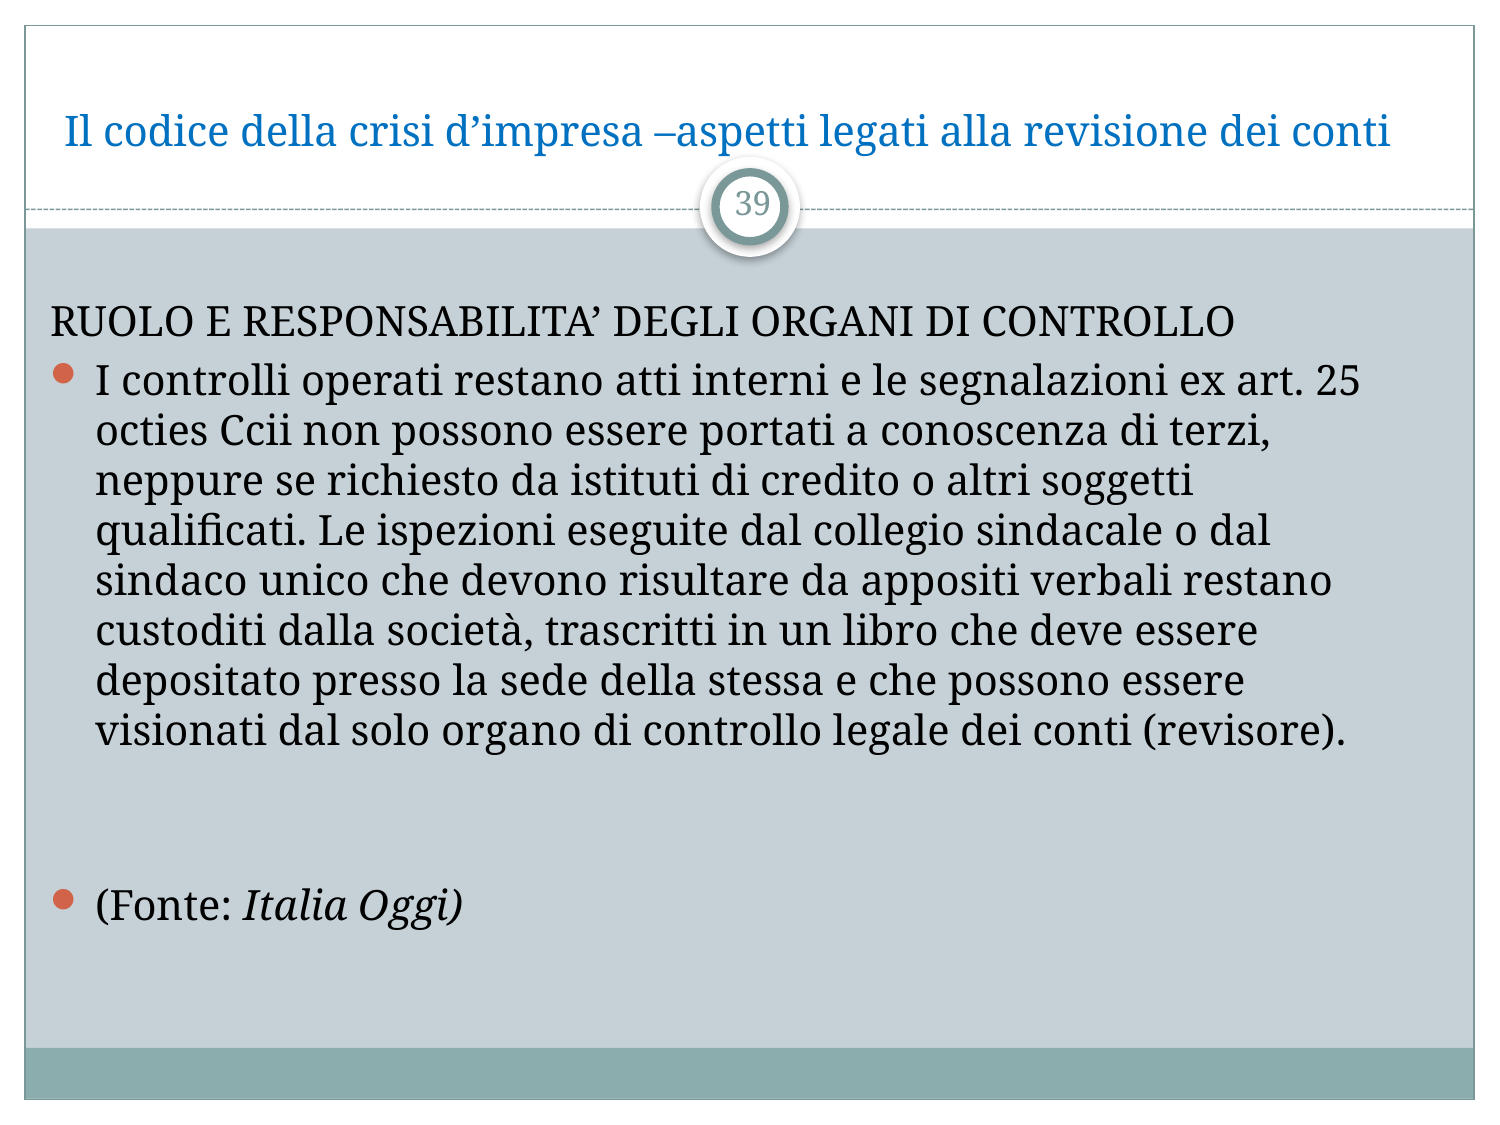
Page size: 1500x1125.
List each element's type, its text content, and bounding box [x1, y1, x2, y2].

slide_number 39 [715, 168, 791, 241]
title Il codice della crisi d’impresa –aspetti legati alla revisione dei conti [49, 37, 1450, 162]
list RUOLO E RESPONSABILITA’ DEGLI ORGANI DI CONTROLLO I controlli operati restano atti interni e le segnalazioni ex art. 25 octies Ccii non possono essere portati a conoscenza di terzi, neppure se richiesto da istituti di credito o altri soggetti qualificati. Le ispezioni eseguite dal collegio sindacale o dal sindaco unico che devono risultare da appositi verbali restano custoditi dalla società, trascritti in un libro che deve essere depositato presso la sede della stessa e che possono essere visionati dal solo organo di controllo legale dei conti (revisore). (Fonte: Italia Oggi) [35, 234, 1431, 985]
